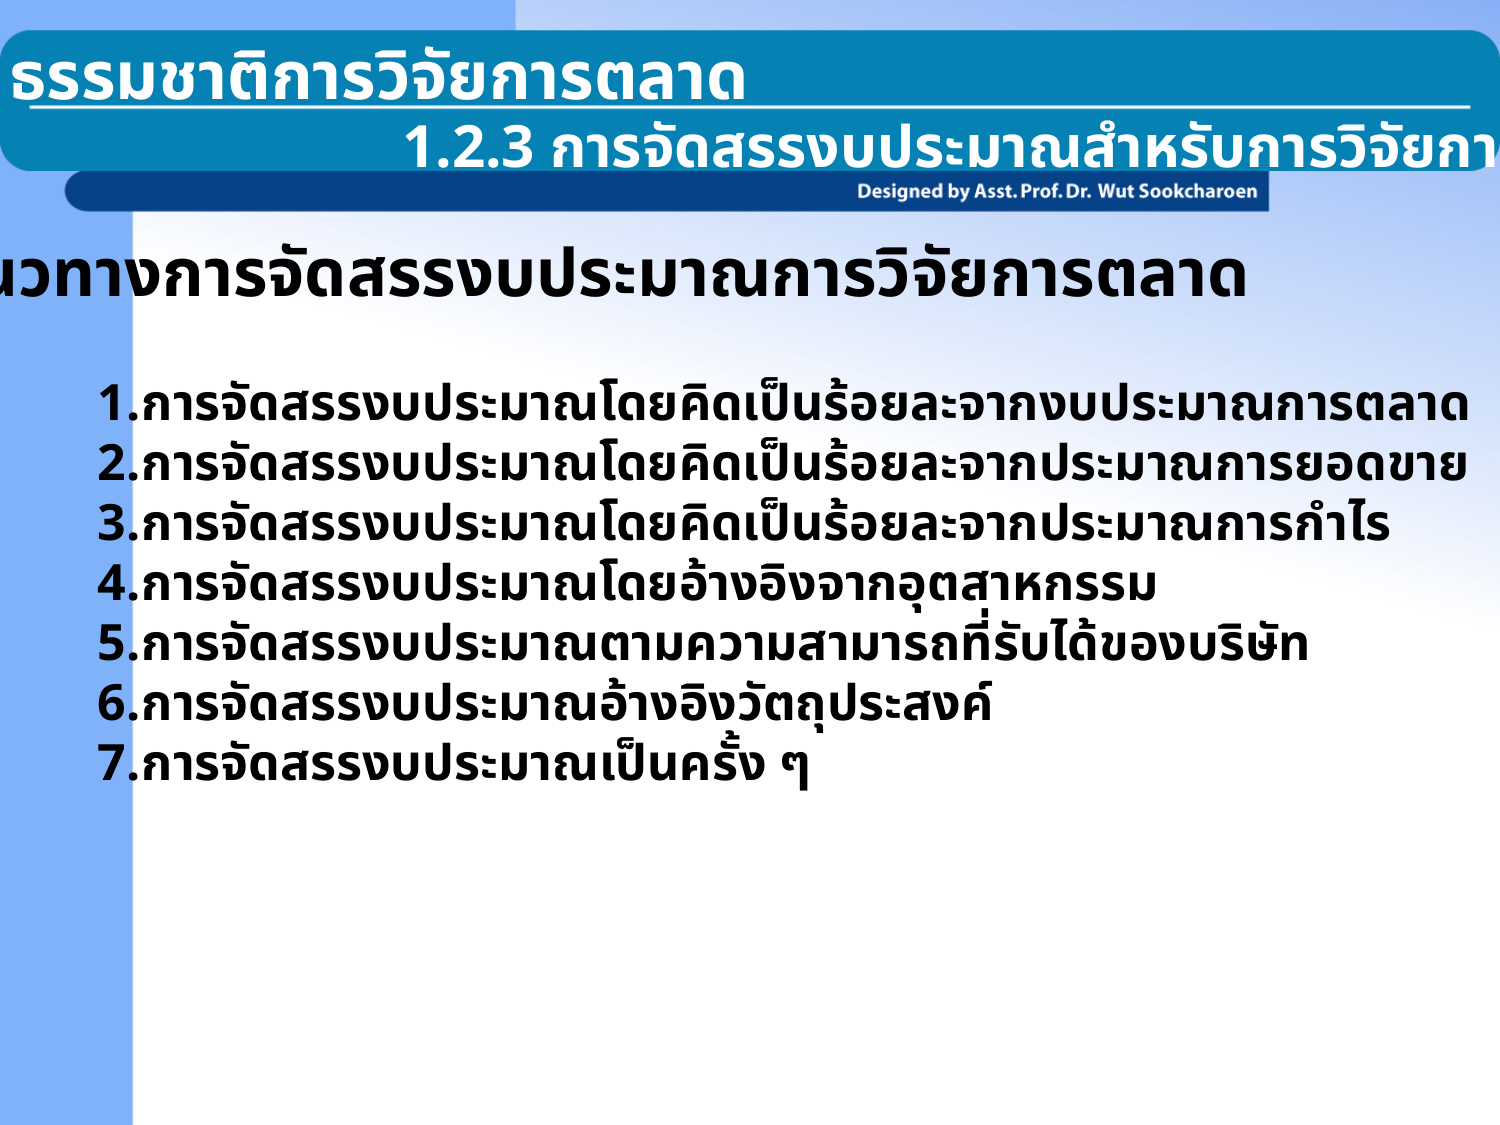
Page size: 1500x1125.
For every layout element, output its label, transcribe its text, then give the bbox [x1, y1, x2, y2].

text_box แนวทางการจัดสรรงบประมาณการวิจัยการตลาด [0, 222, 1266, 318]
picture [0, 149, 1500, 1125]
picture [0, 0, 1500, 53]
text_box การจัดสรรงบประมาณโดยคิดเป็นร้อยละจากงบประมาณการตลาด การจัดสรรงบประมาณโดยคิดเป็นร้อยละจากประมาณการยอดขาย การจัดสรรงบประมาณโดยคิดเป็นร้อยละจากประมาณการกำไร การจัดสรรงบประมาณโดยอ้างอิงจากอุตสาหกรรม การจัดสรรงบประมาณตามความสามารถที่รับได้ของบริษัท การจัดสรรงบประมาณอ้างอิงวัตถุประสงค์ การจัดสรรงบประมาณเป็นครั้ง ๆ [70, 363, 1500, 798]
text_box 1.2.3 การจัดสรรงบประมาณสำหรับการวิจัยการตลาด [387, 101, 1500, 187]
text_box 1.2 ธรรมชาติการวิจัยการตลาด [0, 25, 765, 121]
